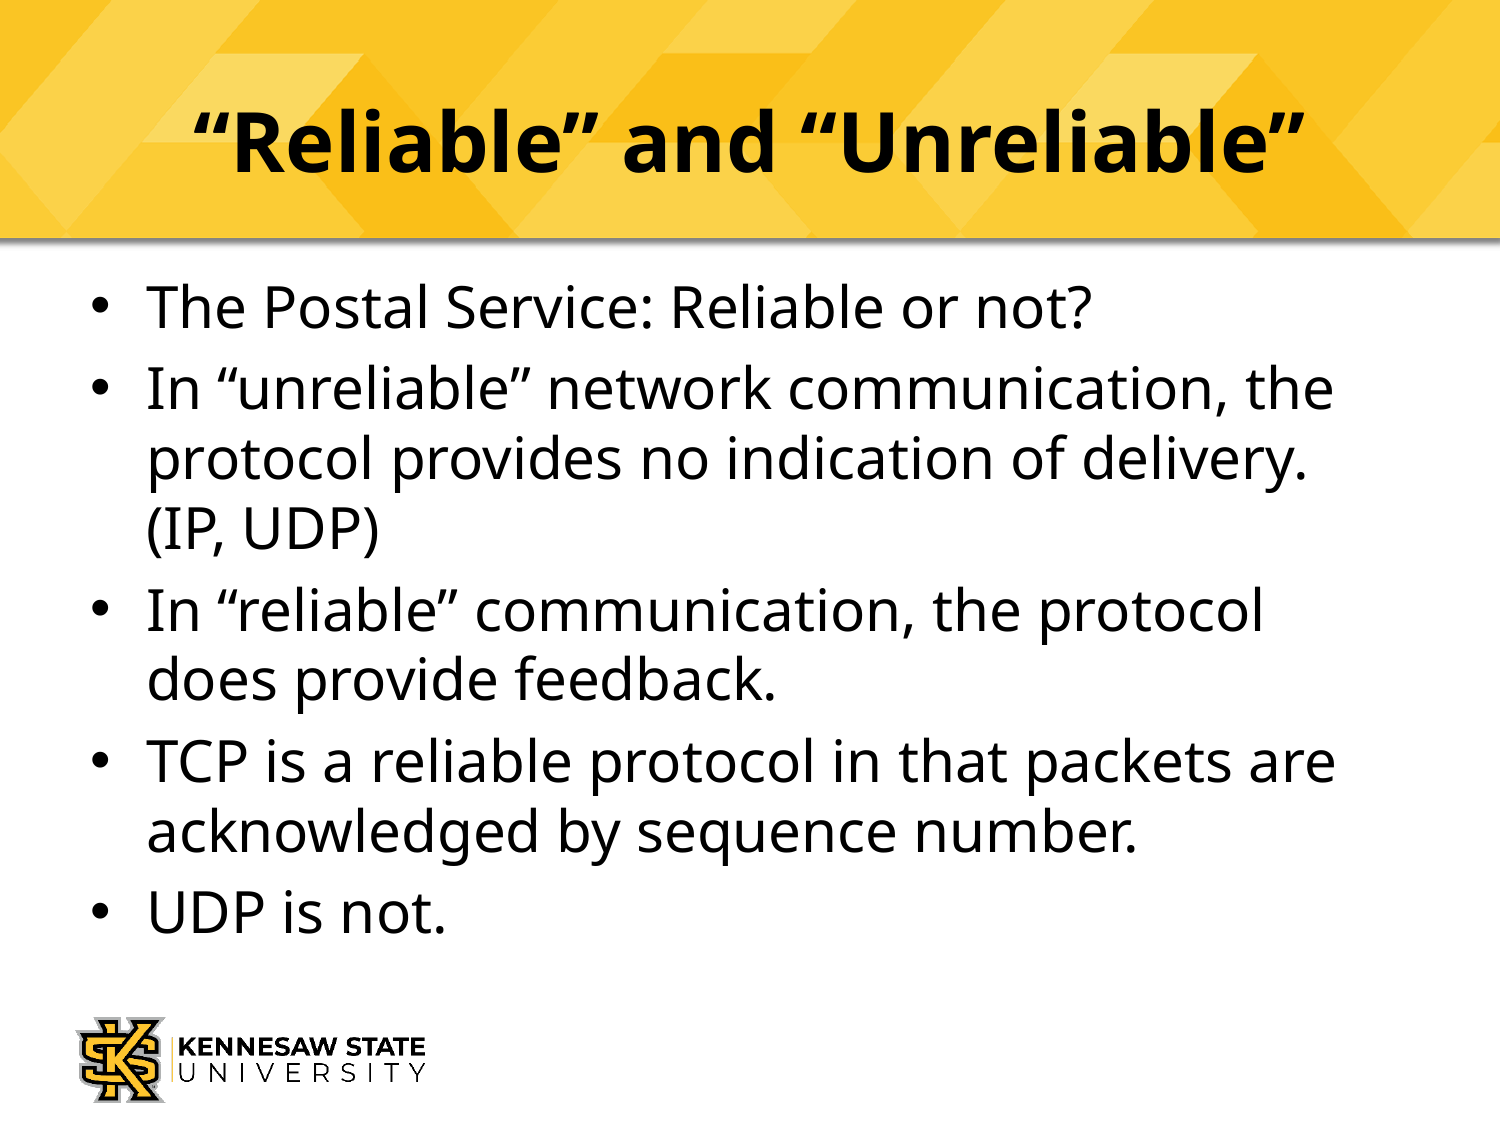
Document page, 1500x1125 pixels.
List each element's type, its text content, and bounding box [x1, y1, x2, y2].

picture [75, 1017, 425, 1103]
list The Postal Service: Reliable or not? In “unreliable” network communication, the protocol provides no indication of delivery. (IP, UDP) In “reliable” communication, the protocol does provide feedback. TCP is a reliable protocol in that packets are acknowledged by sequence number. UDP is not. [75, 262, 1425, 1005]
title “Reliable” and “Unreliable” [75, 45, 1425, 233]
picture [0, 0, 1500, 251]
